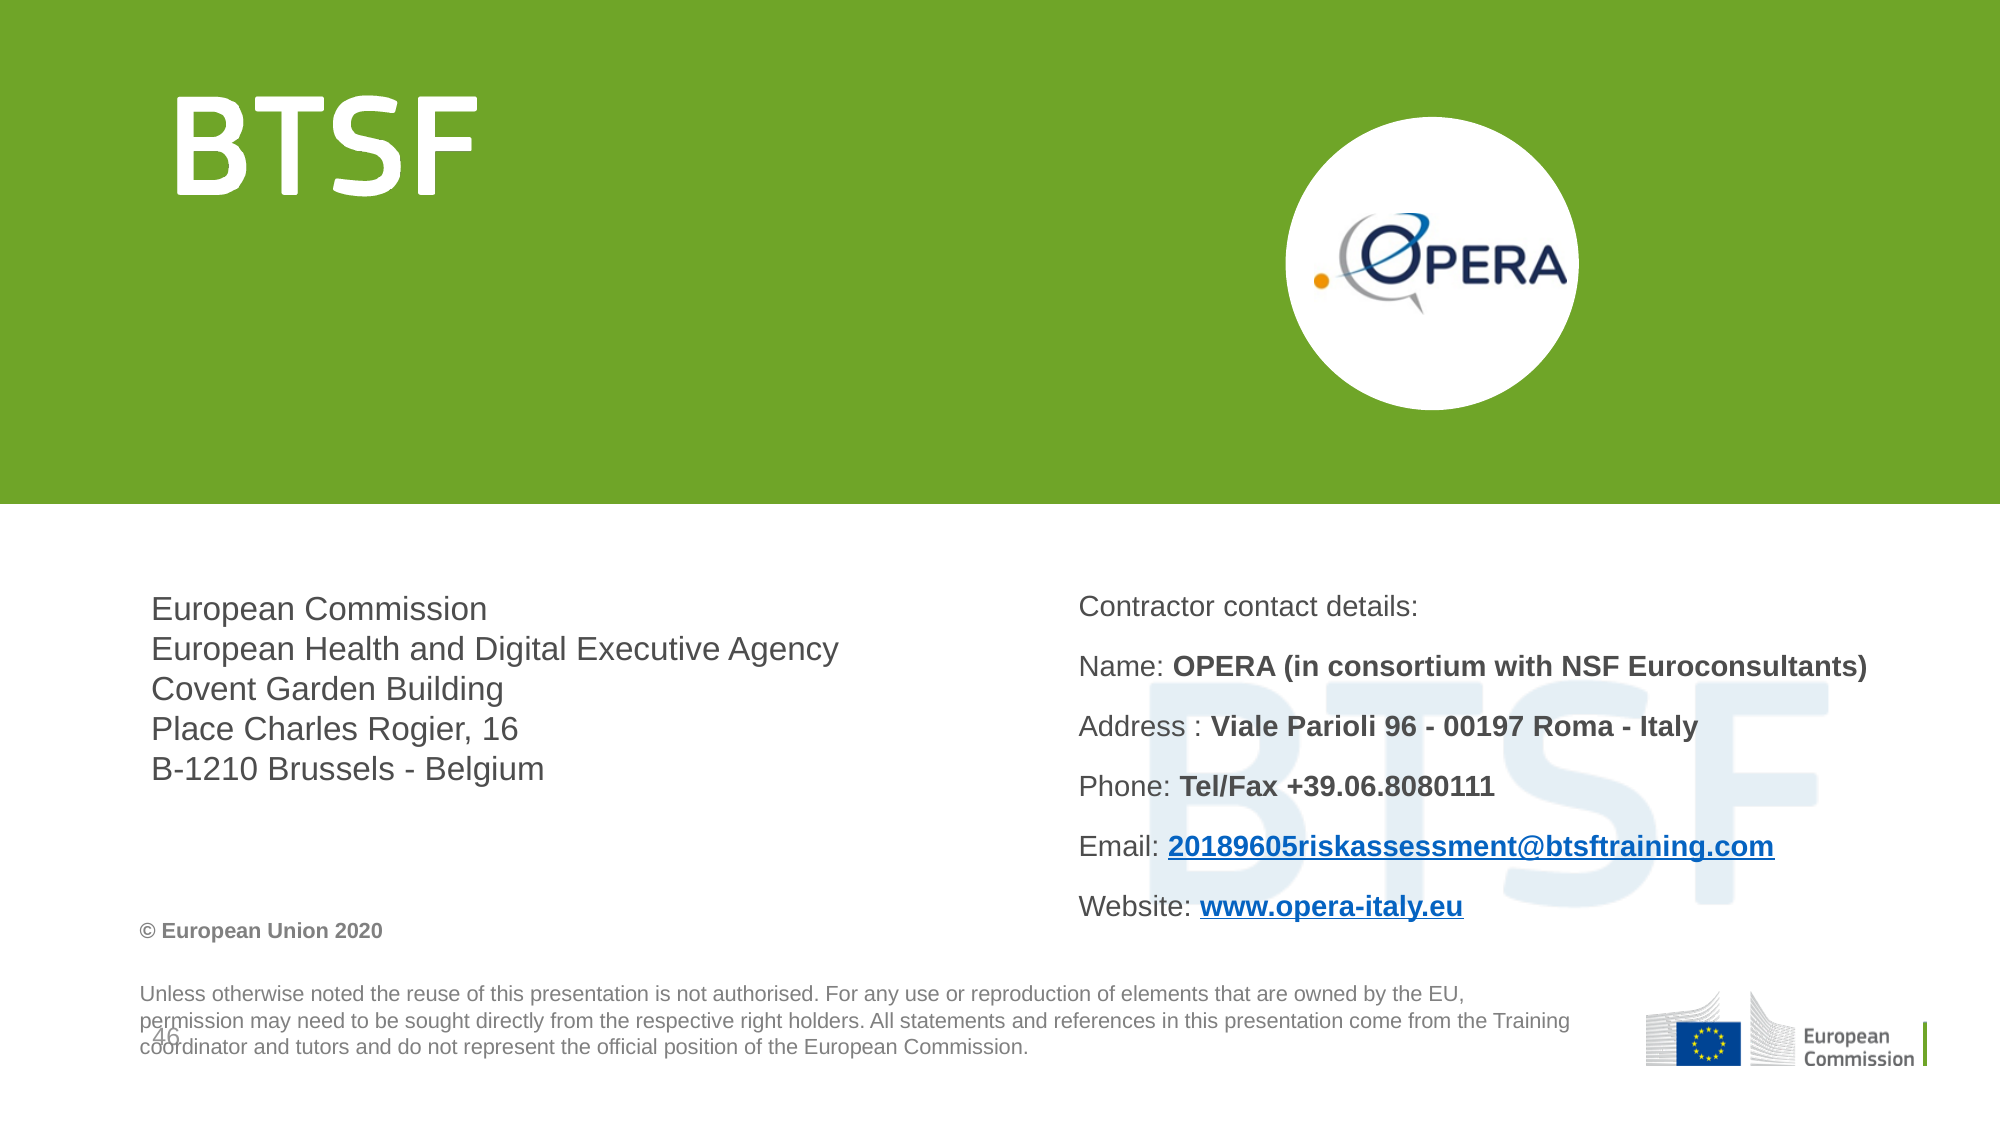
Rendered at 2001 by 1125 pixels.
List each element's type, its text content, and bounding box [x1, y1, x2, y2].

subtitle © European Union 2020 Unless otherwise noted the reuse of this presentation is not authorised. For any use or reproduction of elements that are owned by the EU, permission may need to be sought directly from the respective right holders. All statements and references in this presentation come from the Training coordinator and tutors and do not represent the official position of the European Commission. [124, 862, 1592, 1067]
picture [148, 77, 516, 214]
text_box European Commission European Health and Digital Executive Agency Covent Garden Building Place Charles Rogier, 16 B-1210 Brussels - Belgium [136, 579, 903, 763]
text_box Contractor contact details: Name: OPERA (in consortium with NSF Euroconsultants) Address : Viale Parioli 96 - 00197 Roma - Italy Phone: Tel/Fax +39.06.8080111 Email: 20189605riskassessment@btsftraining.com Website: www.opera-italy.eu [1063, 579, 1980, 941]
slide_number 46 [137, 1005, 588, 1066]
picture [1646, 991, 1927, 1066]
text_box [1284, 115, 1580, 412]
picture [1314, 213, 1567, 315]
